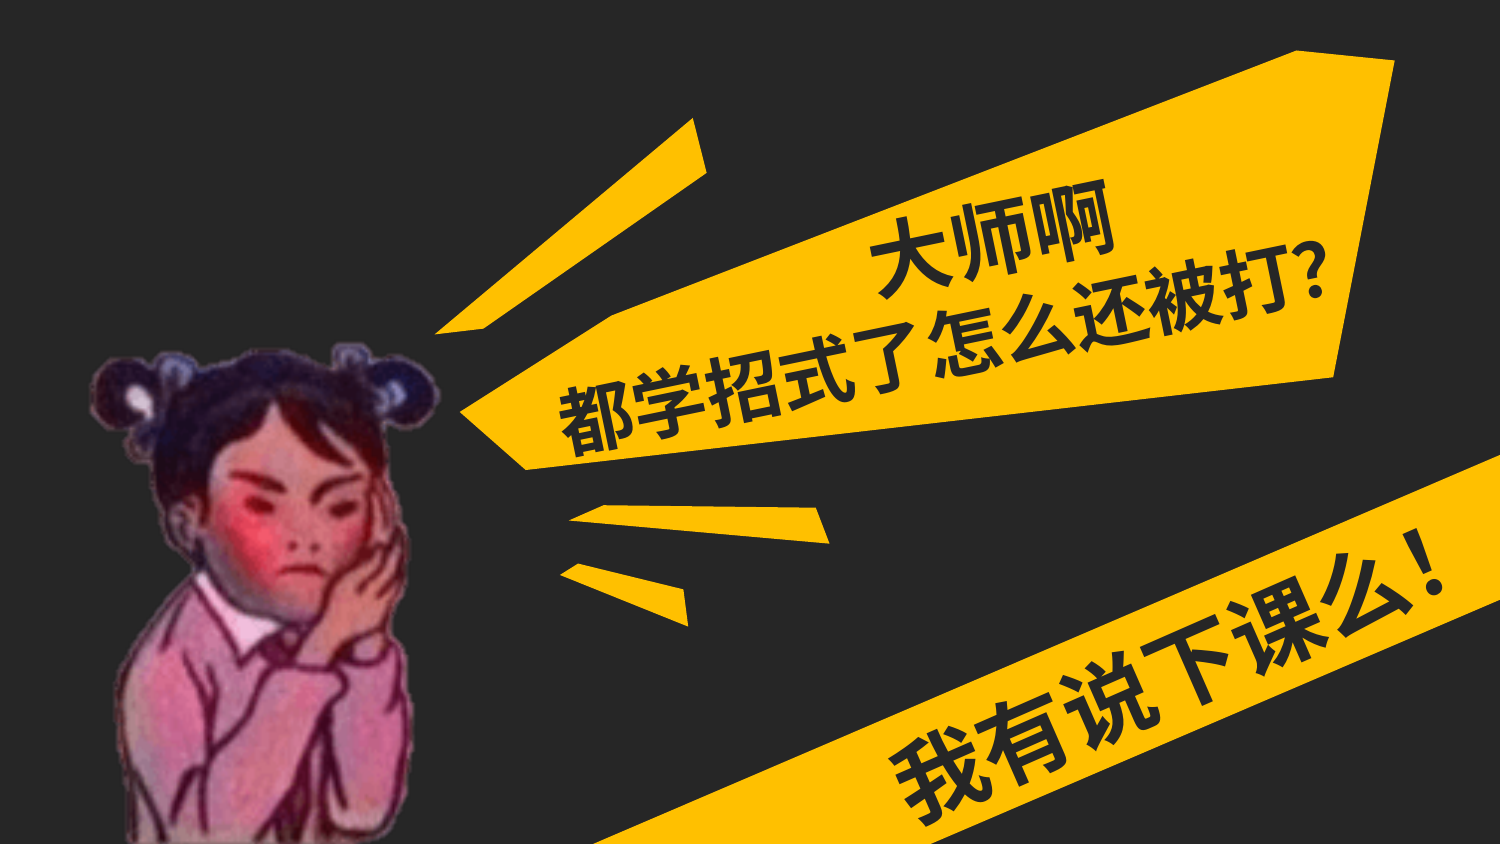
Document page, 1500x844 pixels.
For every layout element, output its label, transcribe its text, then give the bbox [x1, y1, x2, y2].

text_box [922, 48, 1397, 193]
picture [64, 314, 467, 844]
text_box [456, 115, 709, 333]
text_box [593, 454, 1500, 844]
text_box 大师啊 都学招式了怎么还被打？ [513, 82, 1498, 479]
text_box [472, 364, 553, 473]
text_box [566, 503, 832, 546]
text_box 我有说下课么！ [859, 469, 1500, 844]
text_box [670, 315, 1348, 456]
text_box [557, 561, 691, 629]
